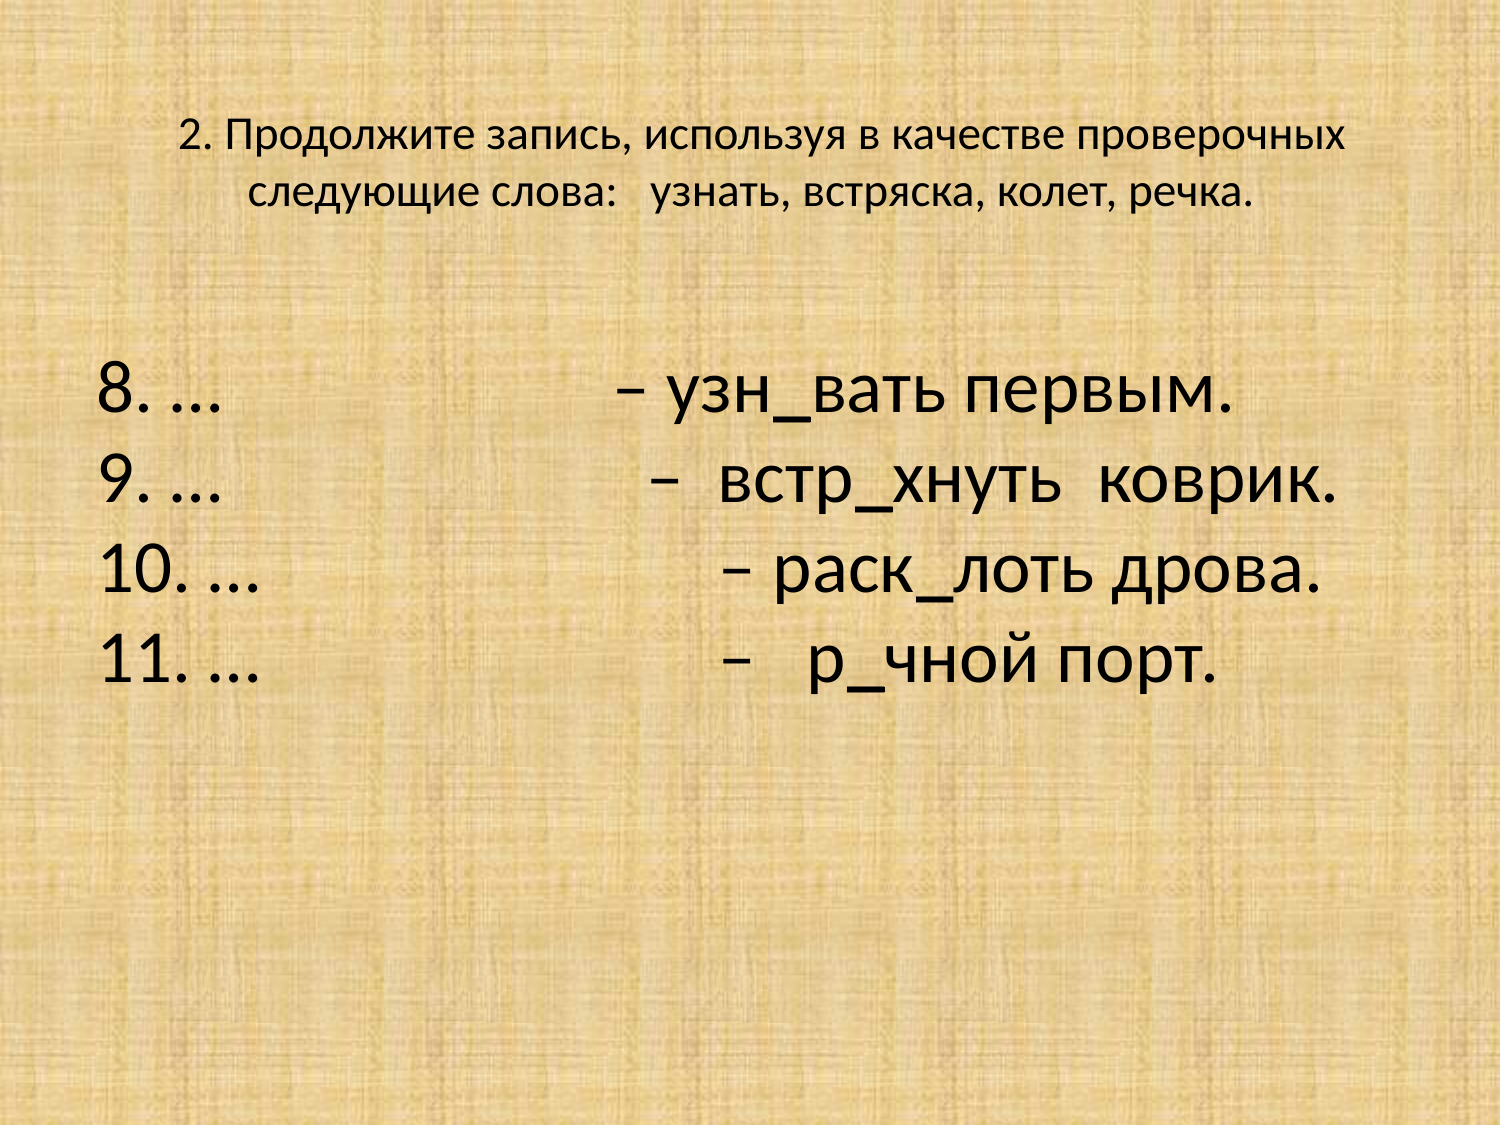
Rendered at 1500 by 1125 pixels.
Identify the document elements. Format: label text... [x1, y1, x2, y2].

title 2. Продолжите запись, используя в качестве проверочных следующие слова: узнать, встряска, колет, речка. [82, 93, 1432, 282]
picture [0, 0, 1500, 1125]
list [70, 316, 1421, 1059]
text_box 8. … – узн_вать первым. 9. … – встр_хнуть коврик. 10. … – раск_лоть дрова. 11. … – р_чной порт. [81, 329, 1407, 705]
